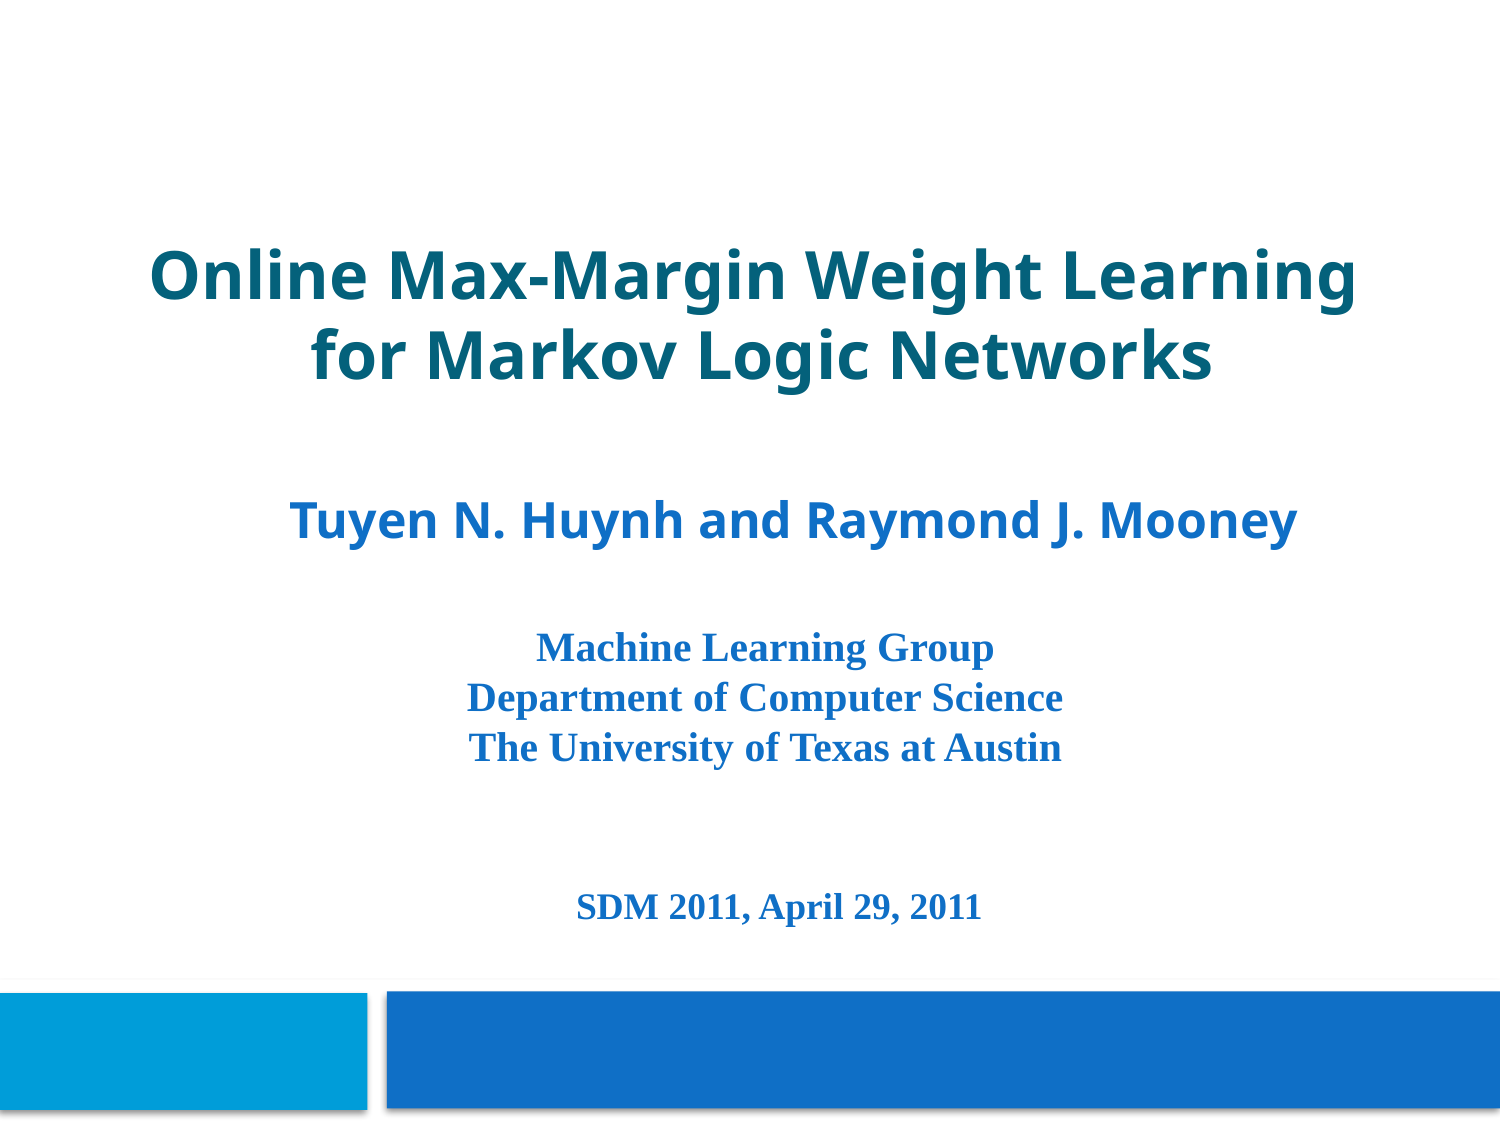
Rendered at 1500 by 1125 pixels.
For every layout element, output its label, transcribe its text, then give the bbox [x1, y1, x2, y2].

title Online Max-Margin Weight Learning for Markov Logic Networks [112, 99, 1413, 400]
subtitle Tuyen N. Huynh and Raymond J. Mooney [225, 462, 1363, 575]
text_box Machine Learning Group Department of Computer Science The University of Texas at Austin [451, 612, 1079, 778]
text_box SDM 2011, April 29, 2011 [561, 874, 998, 935]
